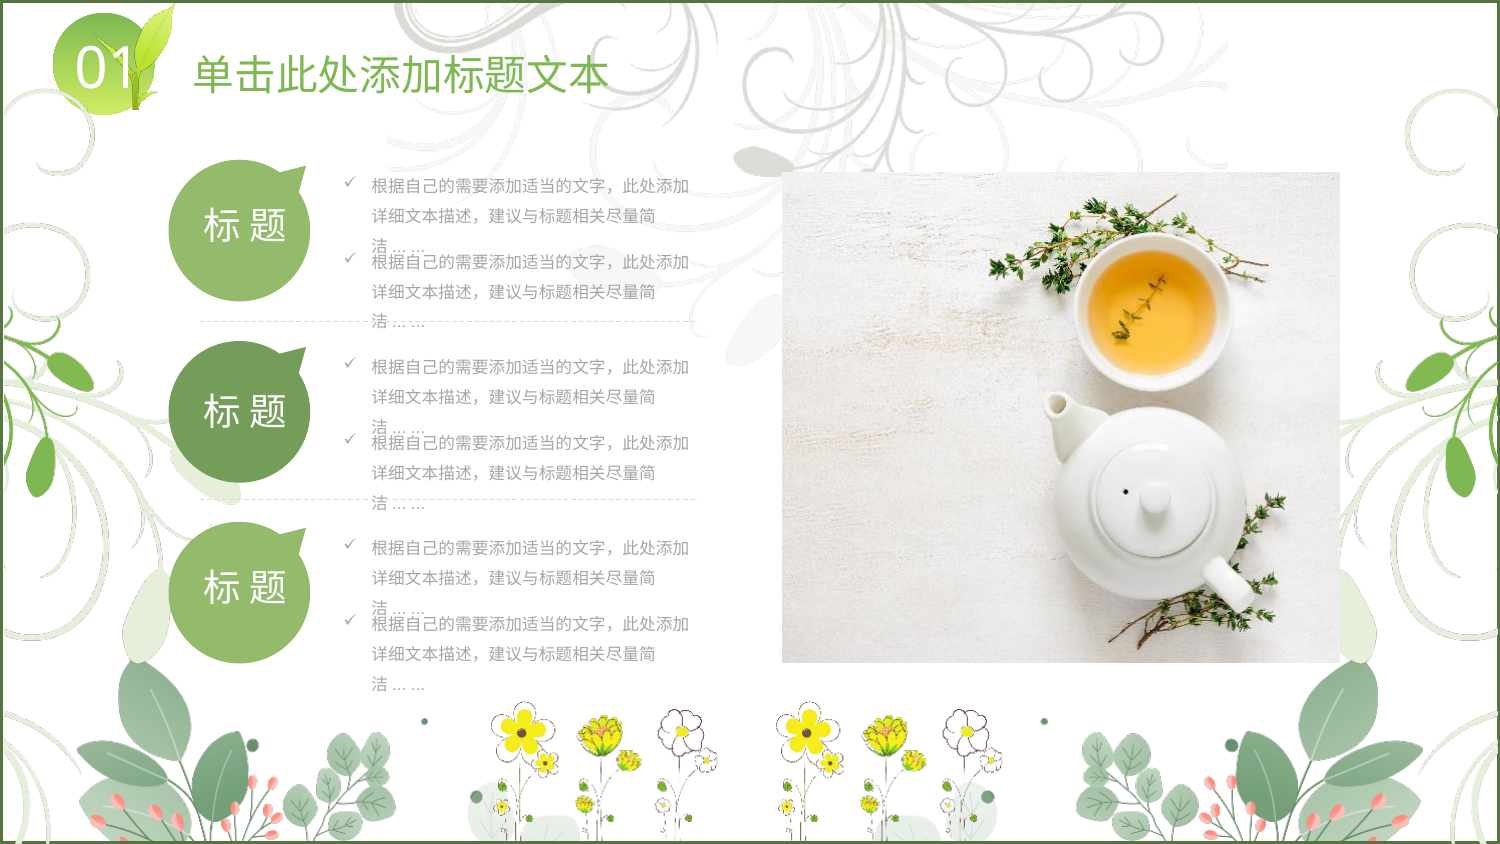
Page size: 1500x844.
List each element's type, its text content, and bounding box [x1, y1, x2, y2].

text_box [165, 333, 717, 489]
picture [3, 3, 1498, 844]
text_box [165, 513, 717, 669]
text_box 单击此处添加标题文本 [177, 40, 652, 106]
text_box 01 [56, 29, 159, 100]
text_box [165, 151, 717, 307]
